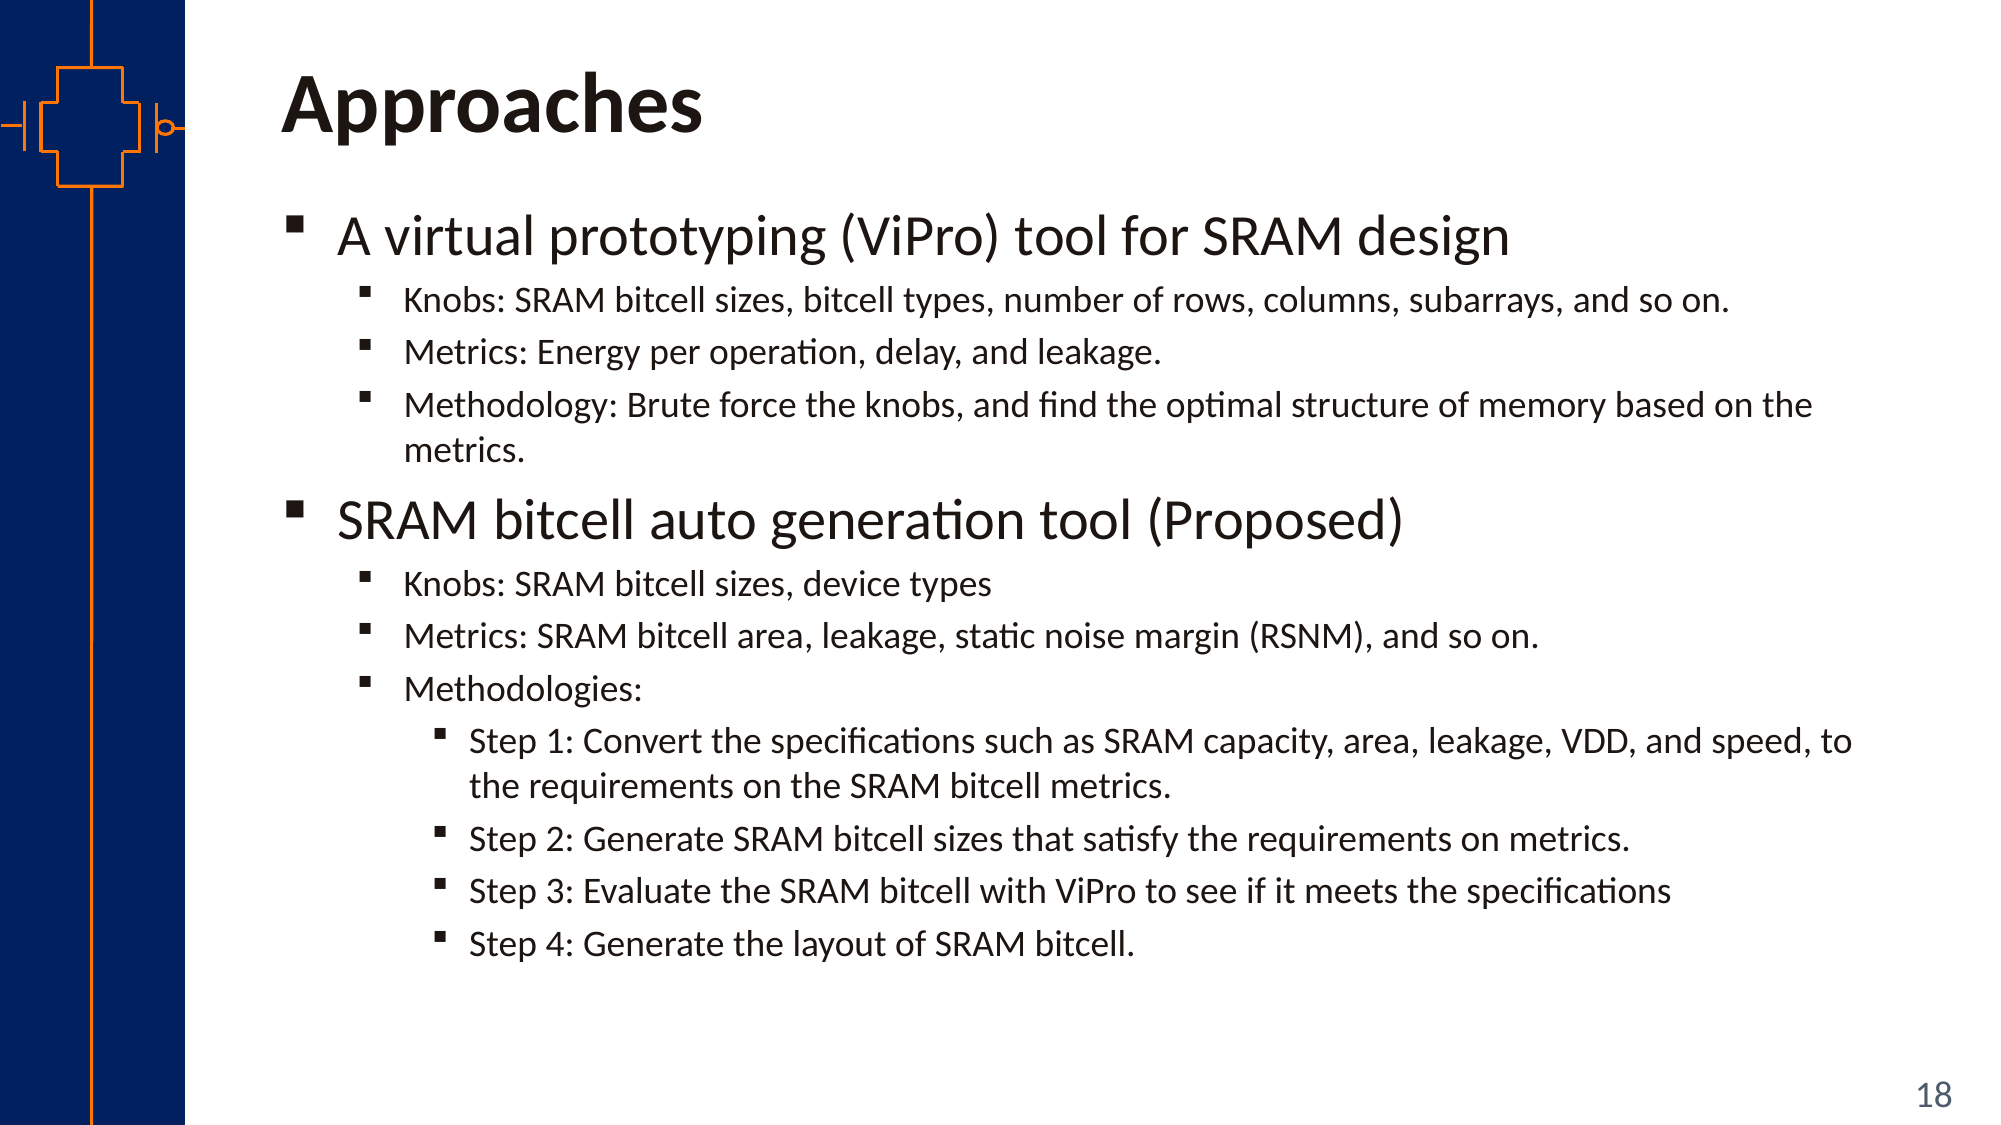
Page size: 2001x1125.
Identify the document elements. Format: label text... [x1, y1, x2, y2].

list A virtual prototyping (ViPro) tool for SRAM design Knobs: SRAM bitcell sizes, bitcell types, number of rows, columns, subarrays, and so on. Metrics: Energy per operation, delay, and leakage. Methodology: Brute force the knobs, and find the optimal structure of memory based on the metrics. SRAM bitcell auto generation tool (Proposed) Knobs: SRAM bitcell sizes, device types Metrics: SRAM bitcell area, leakage, static noise margin (RSNM), and so on. Methodologies: Step 1: Convert the specifications such as SRAM capacity, area, leakage, VDD, and speed, to the requirements on the SRAM bitcell metrics. Step 2: Generate SRAM bitcell sizes that satisfy the requirements on metrics. Step 3: Evaluate the SRAM bitcell with ViPro to see if it meets the specifications Step 4: Generate the layout of SRAM bitcell. [266, 189, 1900, 1049]
title Approaches [266, 37, 1850, 157]
slide_number 18 [1899, 1062, 1984, 1123]
